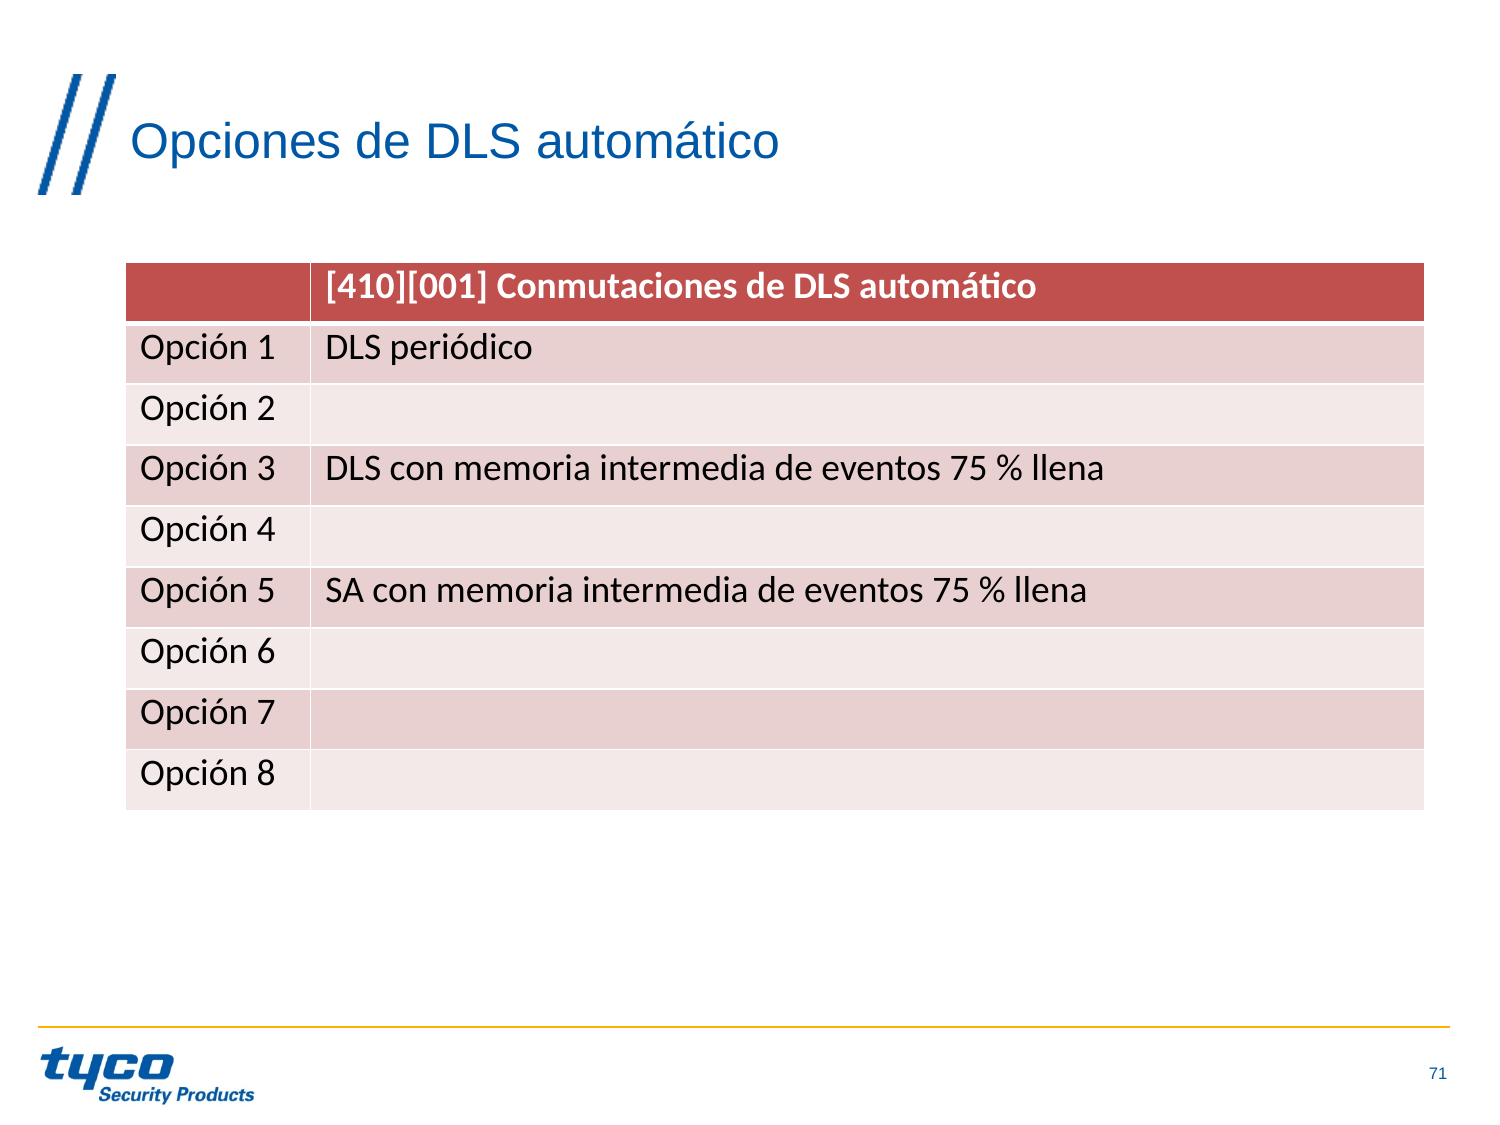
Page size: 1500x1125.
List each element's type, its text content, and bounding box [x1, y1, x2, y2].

text_box [97, 1061, 228, 1091]
table_cell DLS con memoria intermedia de eventos 75 % llena [311, 446, 1424, 505]
table_cell [311, 507, 1424, 566]
table_cell Opción 2 [126, 385, 310, 444]
table_cell [311, 385, 1424, 444]
picture [34, 1040, 260, 1107]
table_cell [311, 750, 1424, 810]
table_cell Opción 6 [126, 629, 310, 688]
table_cell Opción 7 [126, 690, 310, 749]
table_cell [311, 690, 1424, 749]
table_cell Opción 5 [126, 568, 310, 627]
picture [37, 74, 115, 195]
slide_number 71 [1387, 1042, 1463, 1103]
table_cell DLS periódico [311, 326, 1424, 383]
table_cell Opción 1 [126, 326, 310, 383]
title Opciones de DLS automático [115, 44, 1426, 233]
table_cell Opción 4 [126, 507, 310, 566]
table_header [126, 263, 310, 321]
table_cell SA con memoria intermedia de eventos 75 % llena [311, 568, 1424, 627]
table_cell [311, 629, 1424, 688]
table_header [410][001] Conmutaciones de DLS automático [311, 263, 1424, 321]
table_cell Opción 3 [126, 446, 310, 505]
table_cell Opción 8 [126, 750, 310, 810]
